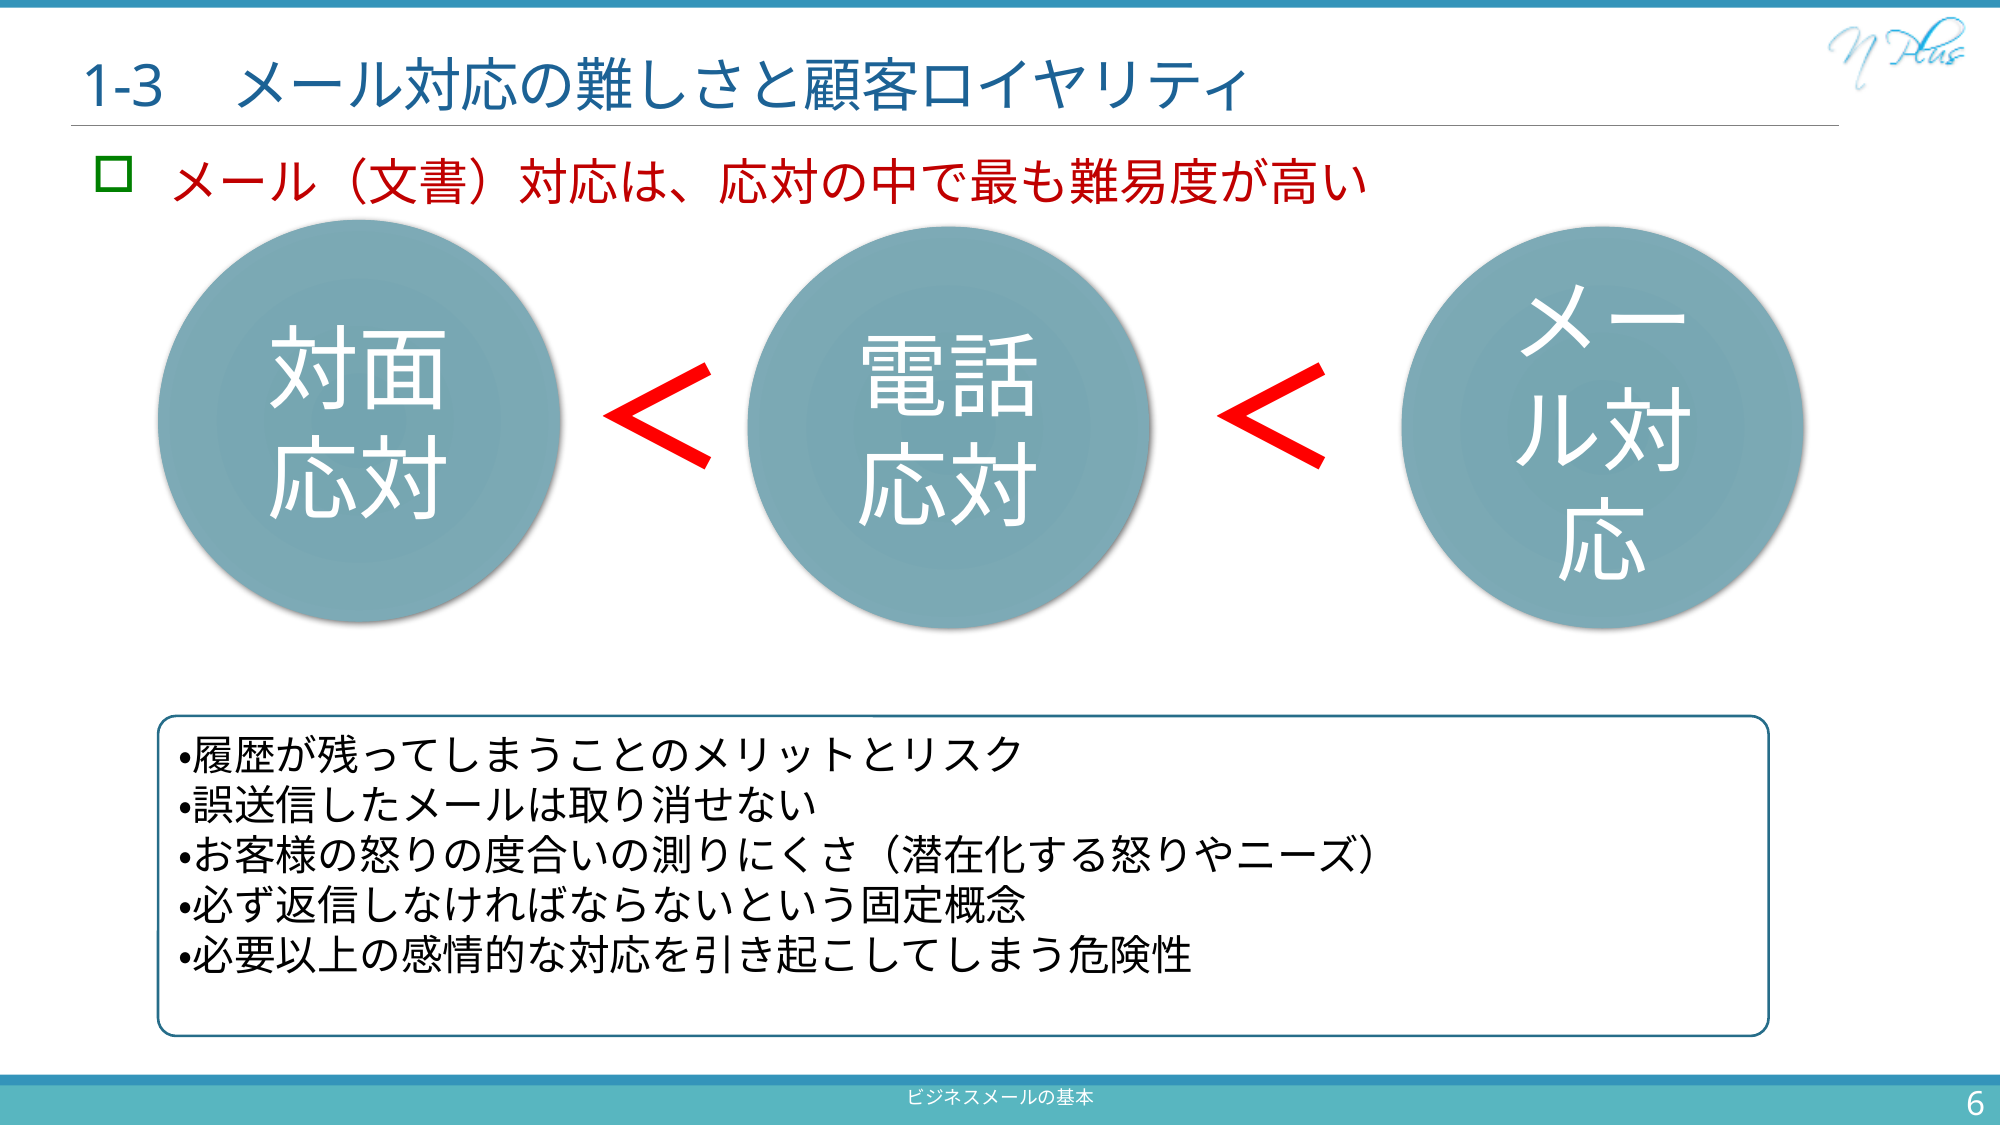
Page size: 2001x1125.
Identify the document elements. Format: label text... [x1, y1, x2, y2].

picture [1815, 8, 1980, 112]
slide_number 6 [1784, 1074, 2000, 1125]
text_box メール対応 [1416, 228, 1804, 629]
text_box ・履歴が残ってしまうことのメリットとリスク ・誤送信したメールは取り消せない ・お客様の怒りの度合いの測りにくさ（潜在化する怒りやニーズ） ・必ず返信しなければならないという固定概念 ・必要以上の感情的な対応を引き起こしてしまう危険性 [156, 714, 1770, 1038]
title 1-3 メール対応の難しさと顧客ロイヤリティ [66, 47, 1830, 126]
text_box 対面 応対 [158, 228, 560, 622]
text_box ＜ [574, 323, 835, 503]
footer ビジネスメールの基本 [604, 1074, 1396, 1120]
text_box ＜ [1188, 323, 1449, 503]
text_box 電話応対 [762, 228, 1150, 629]
text_box メール（文書）対応は、応対の中で最も難易度が高い [76, 142, 1887, 228]
